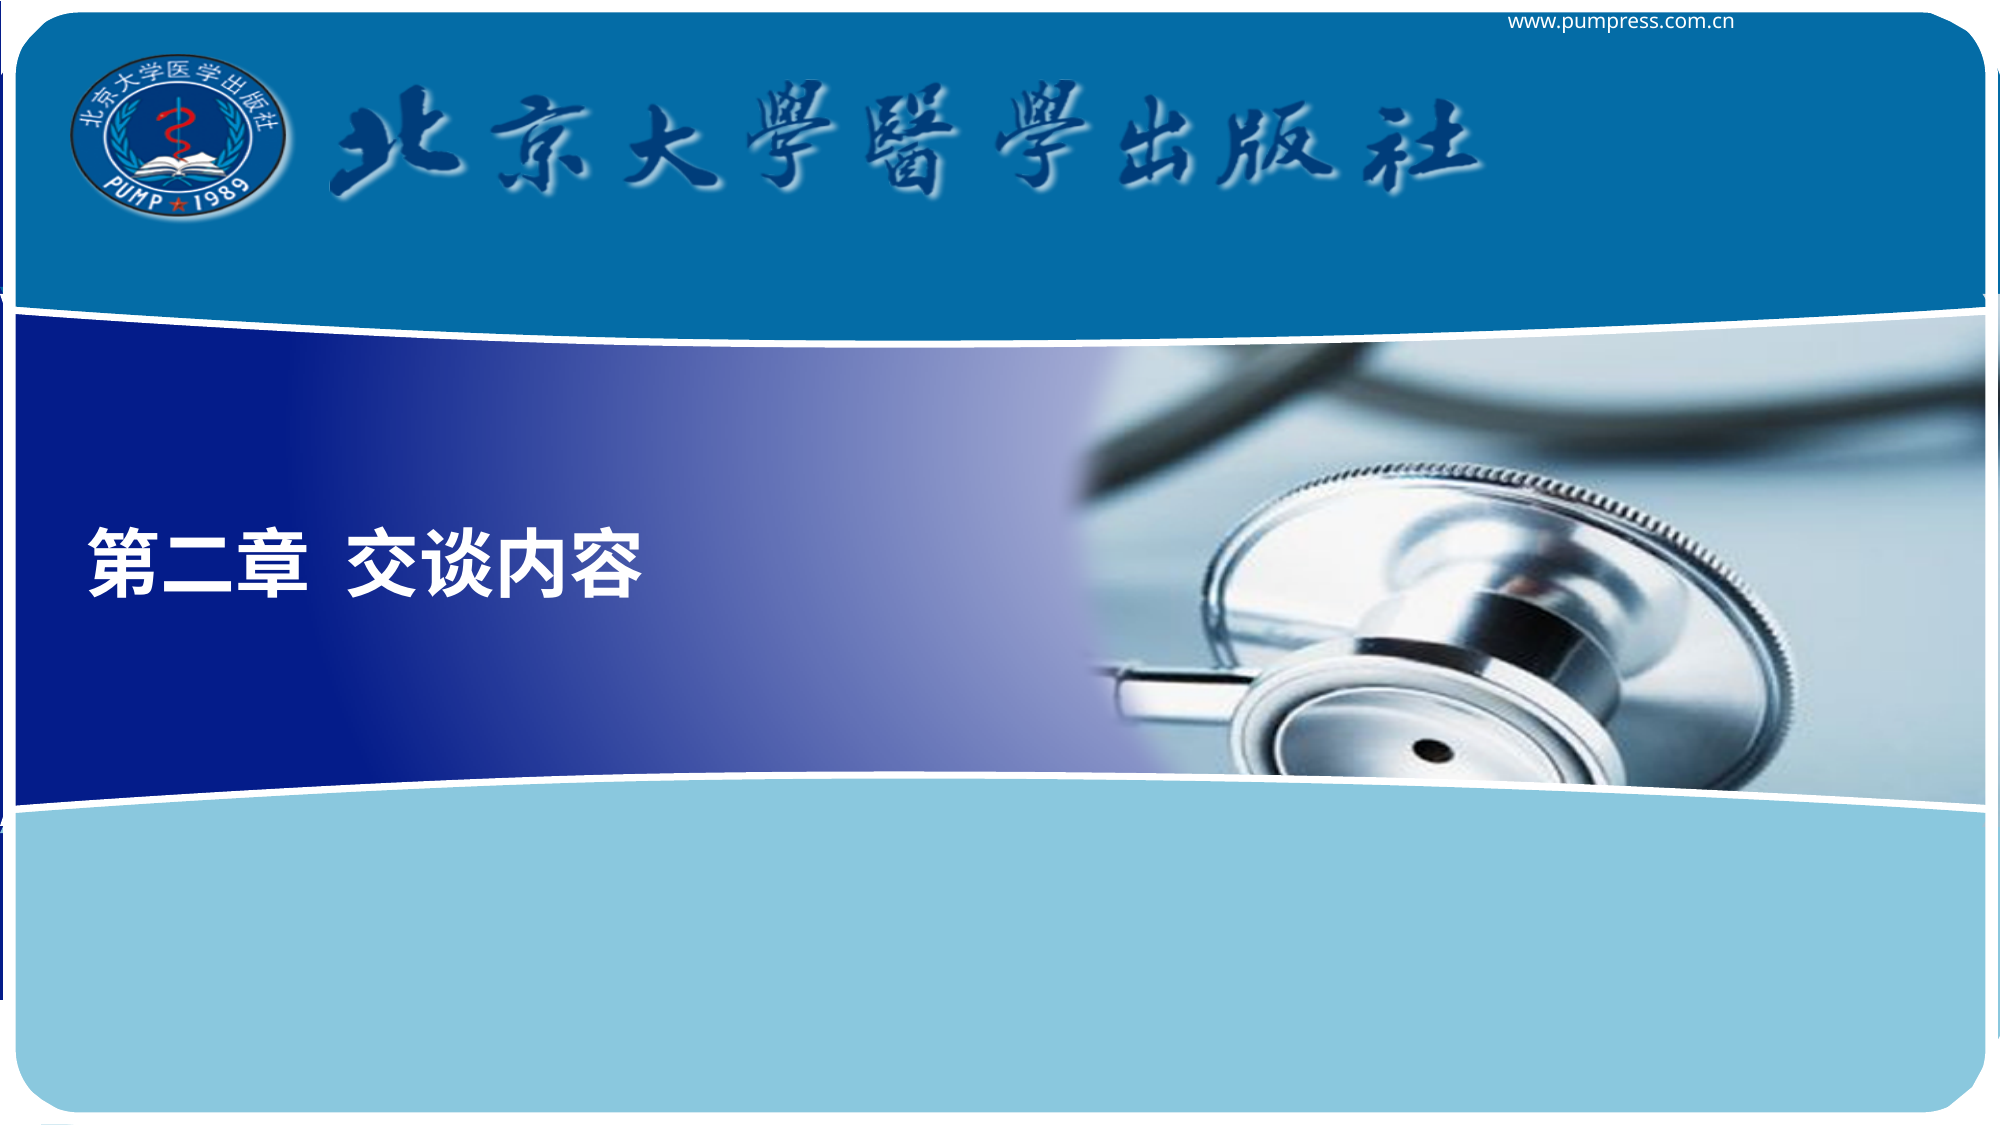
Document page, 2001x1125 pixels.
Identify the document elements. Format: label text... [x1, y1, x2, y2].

slide_number www.pumpress.com.cn [1312, 0, 1751, 38]
title 第二章 交谈内容 [70, 373, 1205, 749]
picture [70, 54, 1489, 225]
picture [16, 315, 1985, 805]
